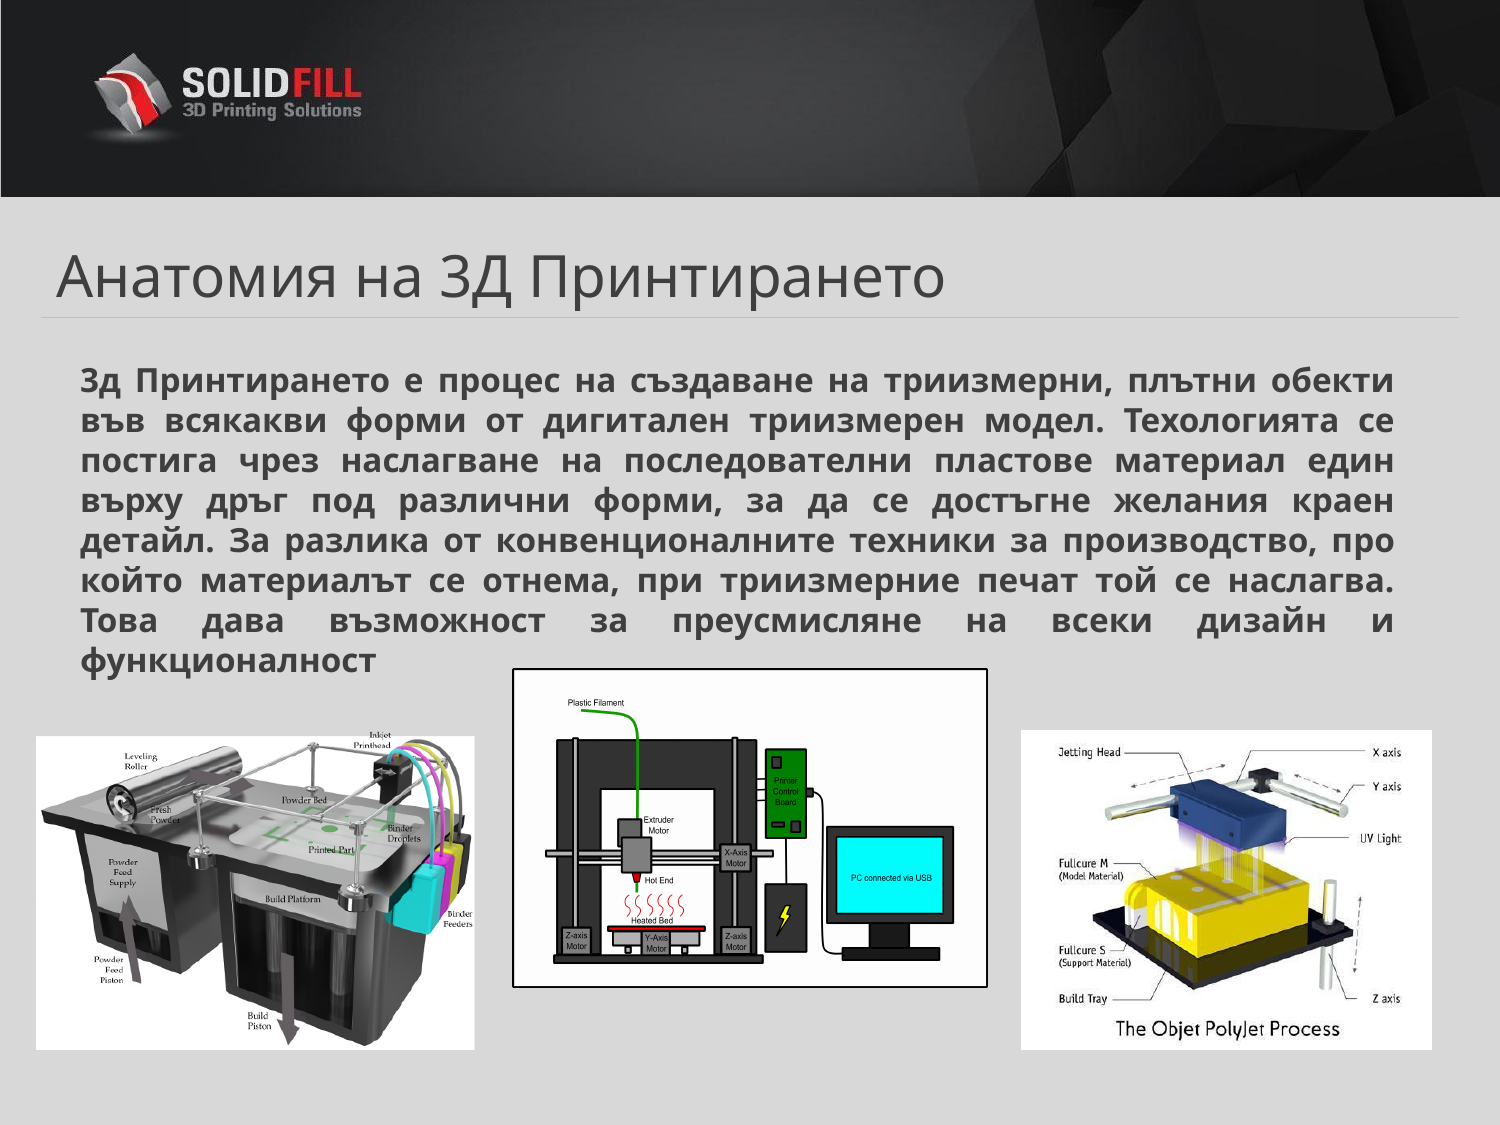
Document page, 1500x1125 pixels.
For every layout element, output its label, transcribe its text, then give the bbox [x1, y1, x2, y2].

text_box 3д Принтирането е процес на създаване на триизмерни, плътни обекти във всякакви форми от дигитален триизмерен модел. Техологията се постига чрез наслагване на последователни пластове материал един върху дръг под различни форми, за да се достъгне желания краен детайл. За разлика от конвенционалните техники за производство, про който материалът се отнема, при триизмерние печат той се наслагва. Това дава възможност за преусмисляне на всеки дизайн и функционалност [64, 351, 1412, 650]
picture [512, 668, 988, 989]
picture [1021, 730, 1432, 1050]
picture [36, 727, 479, 1050]
text_box Анатомия на 3Д Принтирането [41, 231, 1412, 317]
text_box [0, 0, 1500, 197]
